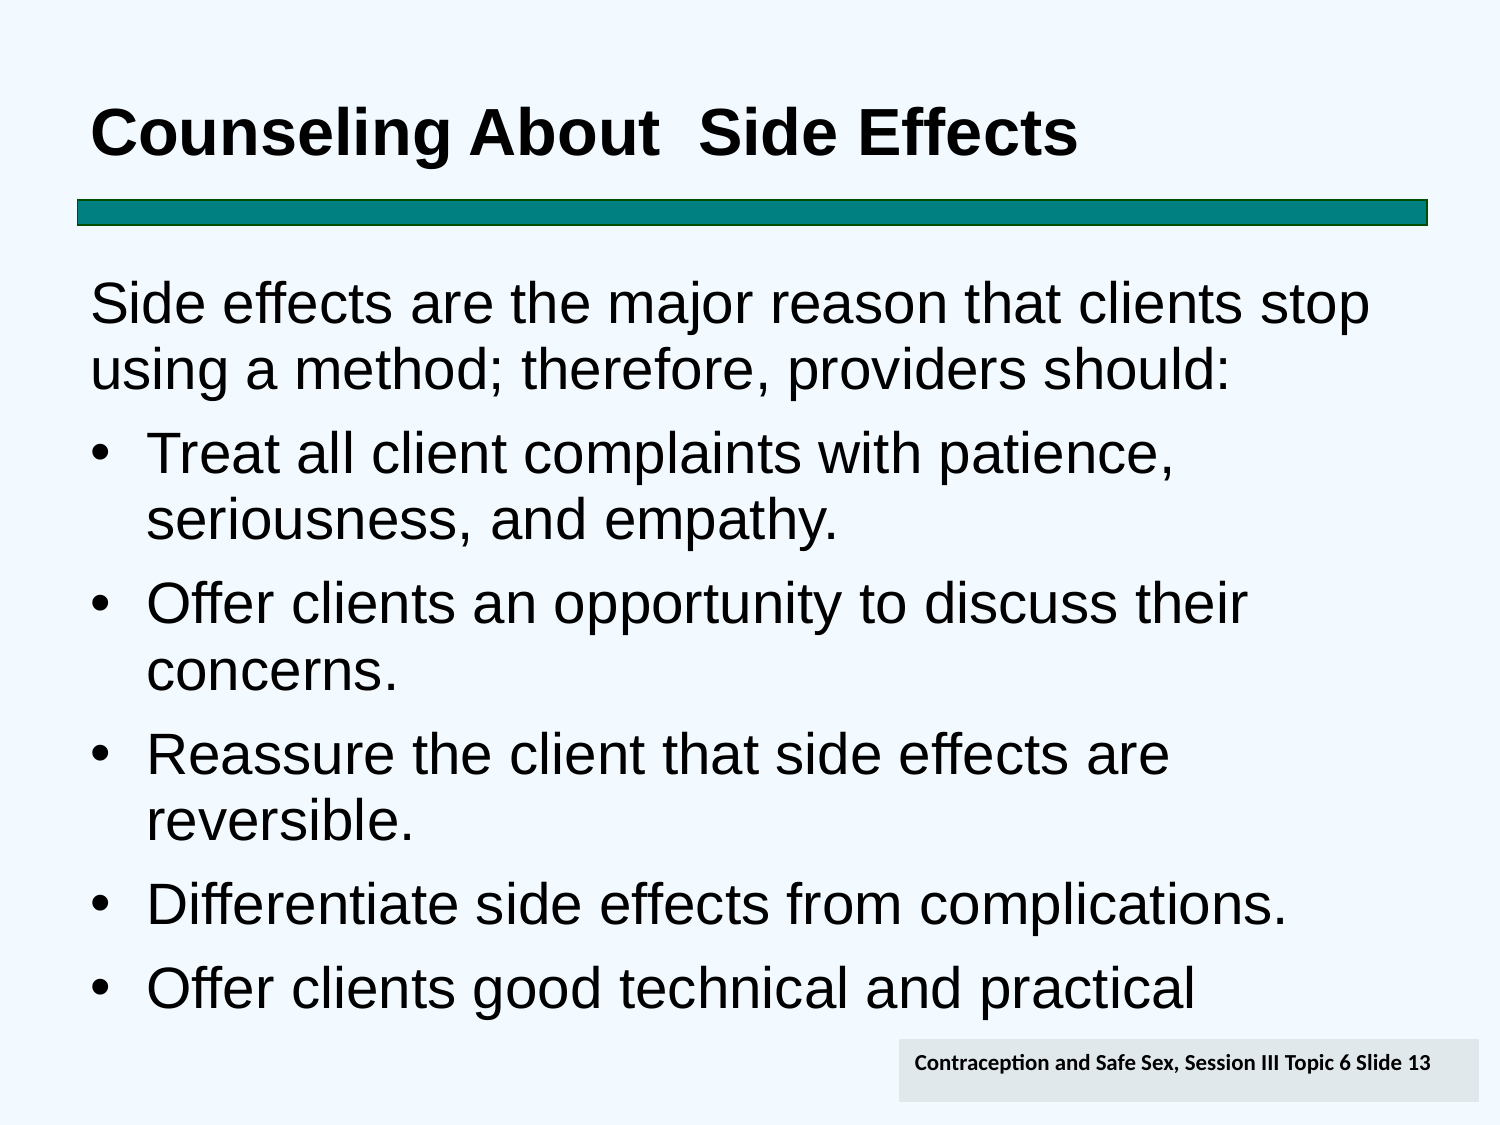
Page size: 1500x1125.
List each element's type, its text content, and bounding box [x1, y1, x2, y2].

text_box Contraception and Safe Sex, Session III Topic 6 Slide 13 [900, 1039, 1479, 1102]
list Side effects are the major reason that clients stop using a method; therefore, providers should: Treat all client complaints with patience, seriousness, and empathy. Offer clients an opportunity to discuss their concerns. Reassure the client that side effects are reversible. Differentiate side effects from complications. Offer clients good technical and practical [75, 262, 1425, 1005]
title Counseling About Side Effects [75, 41, 1425, 229]
